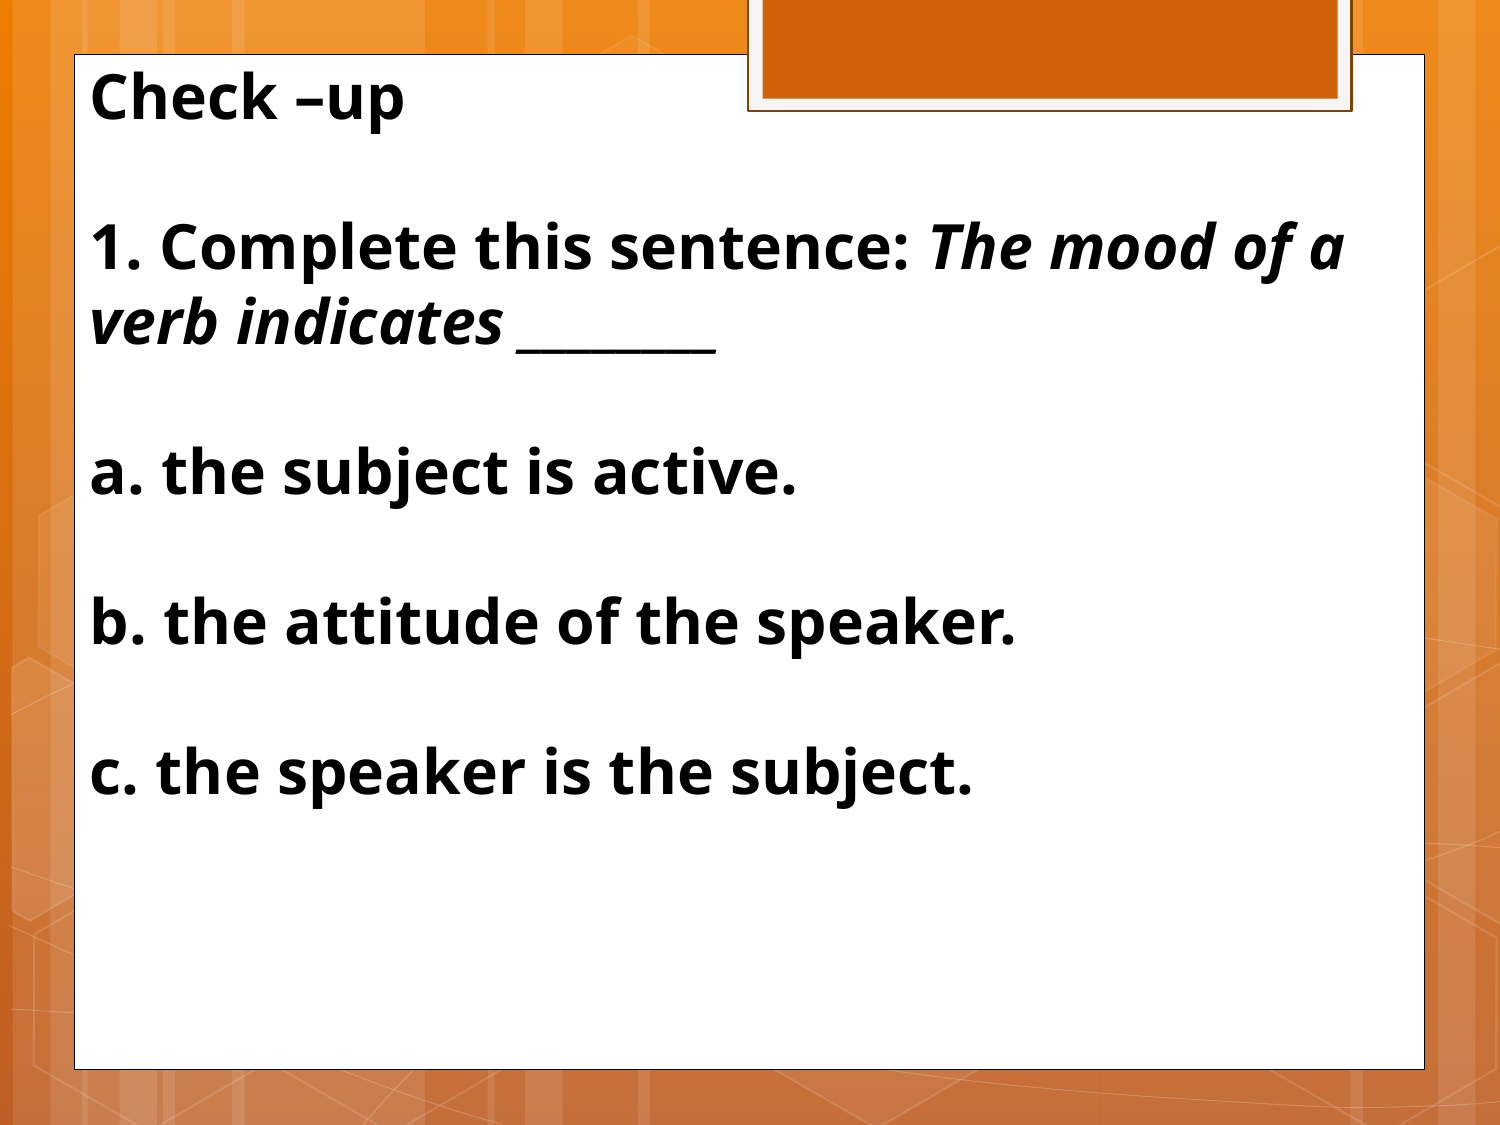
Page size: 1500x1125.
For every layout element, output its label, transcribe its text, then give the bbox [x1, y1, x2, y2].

text_box Check –up 1. Complete this sentence: The mood of a verb indicates ________ a. the subject is active. b. the attitude of the speaker. c. the speaker is the subject. [75, 49, 1400, 815]
